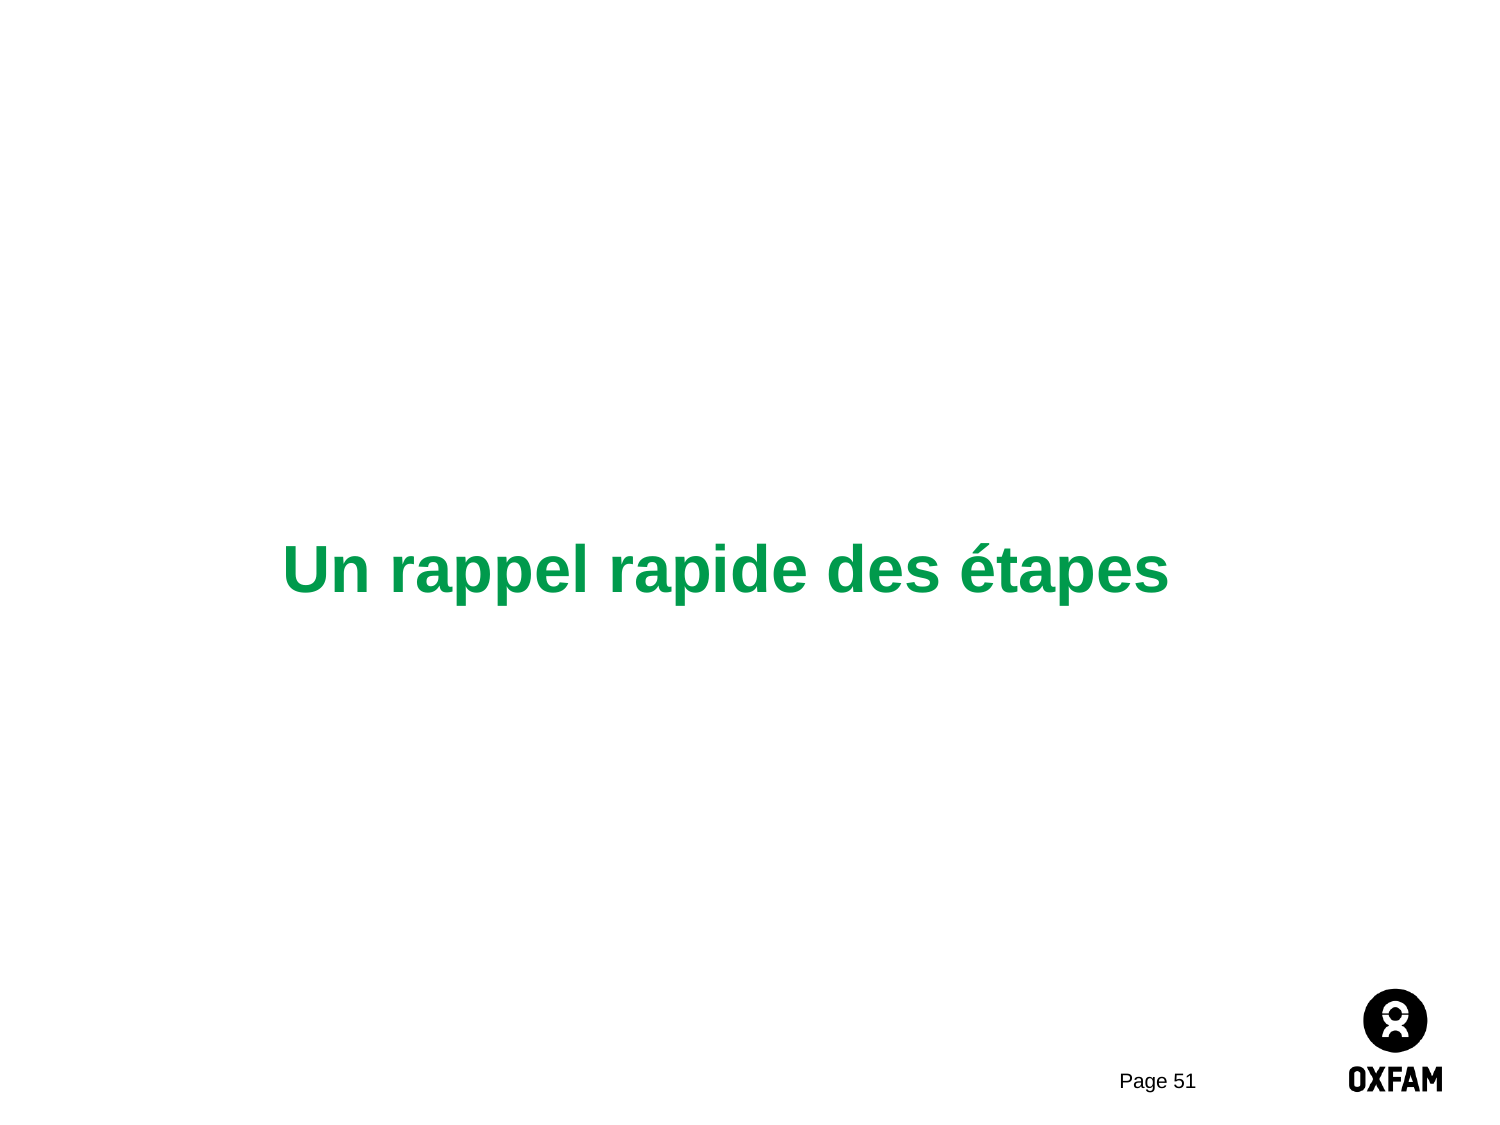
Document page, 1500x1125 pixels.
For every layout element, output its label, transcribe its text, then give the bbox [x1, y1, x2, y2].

slide_number Page 51 [1119, 1067, 1321, 1095]
title Un rappel rapide des étapes [25, 505, 1429, 612]
picture [1345, 985, 1445, 1095]
